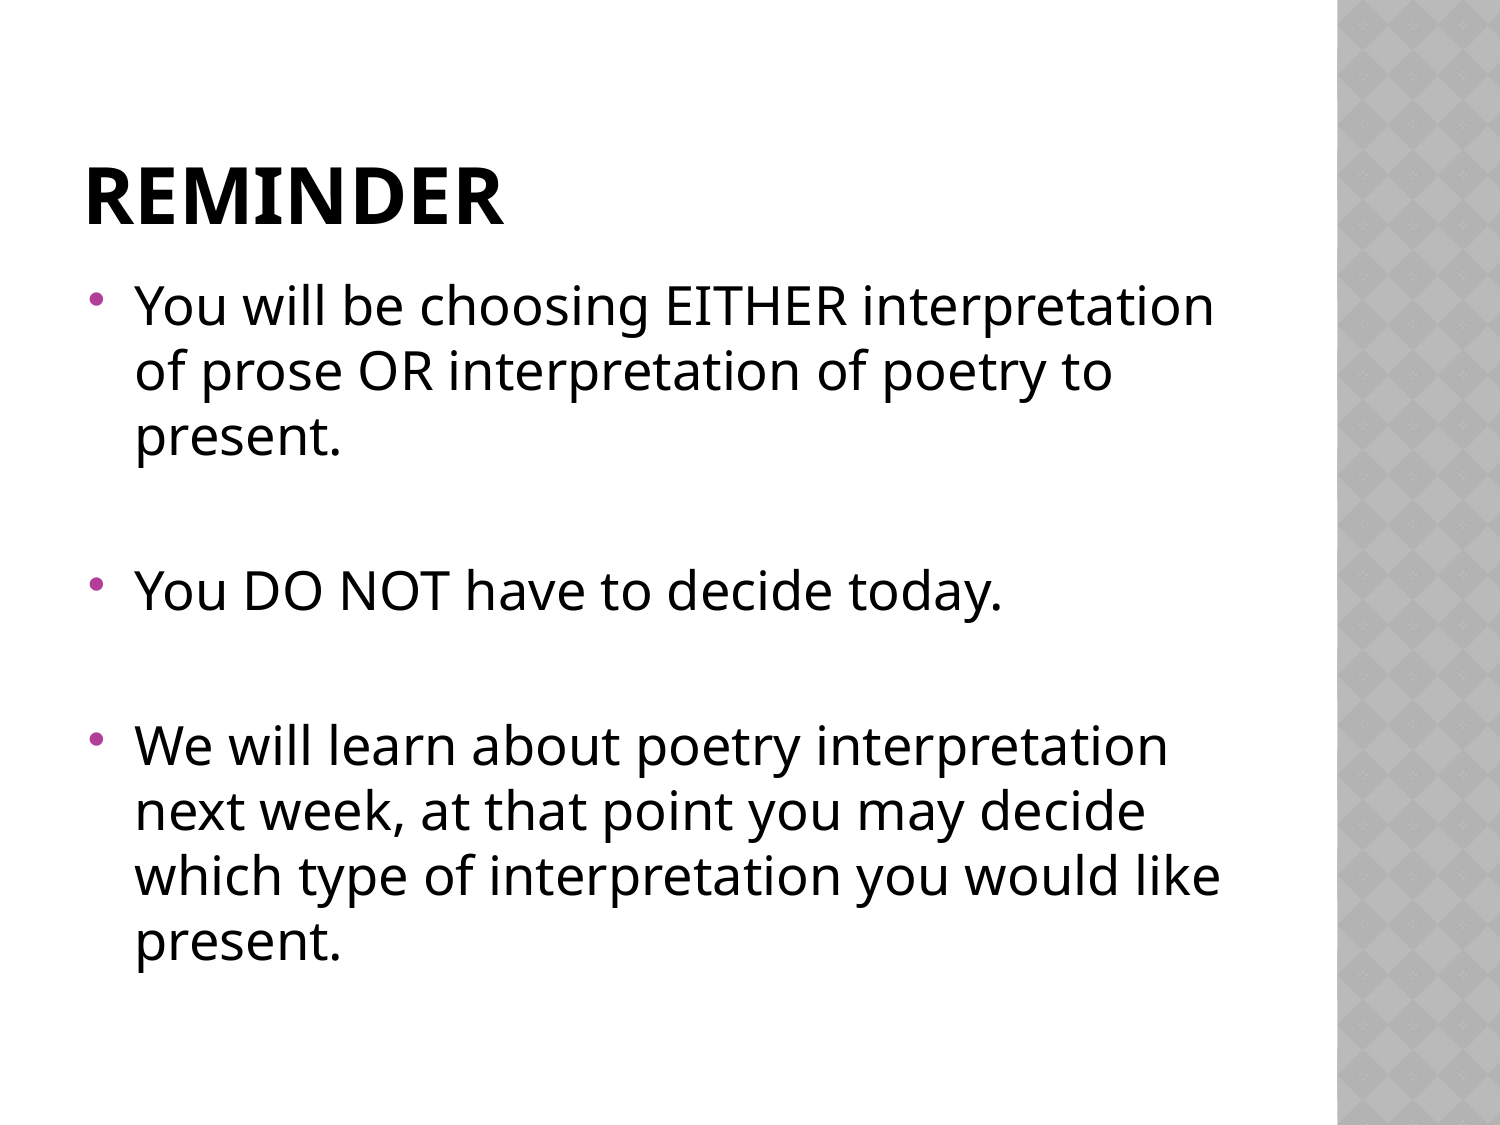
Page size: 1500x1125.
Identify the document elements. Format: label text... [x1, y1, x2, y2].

title reminder [75, 52, 1263, 240]
list You will be choosing EITHER interpretation of prose OR interpretation of poetry to present. You DO NOT have to decide today. We will learn about poetry interpretation next week, at that point you may decide which type of interpretation you would like present. [75, 264, 1263, 1059]
